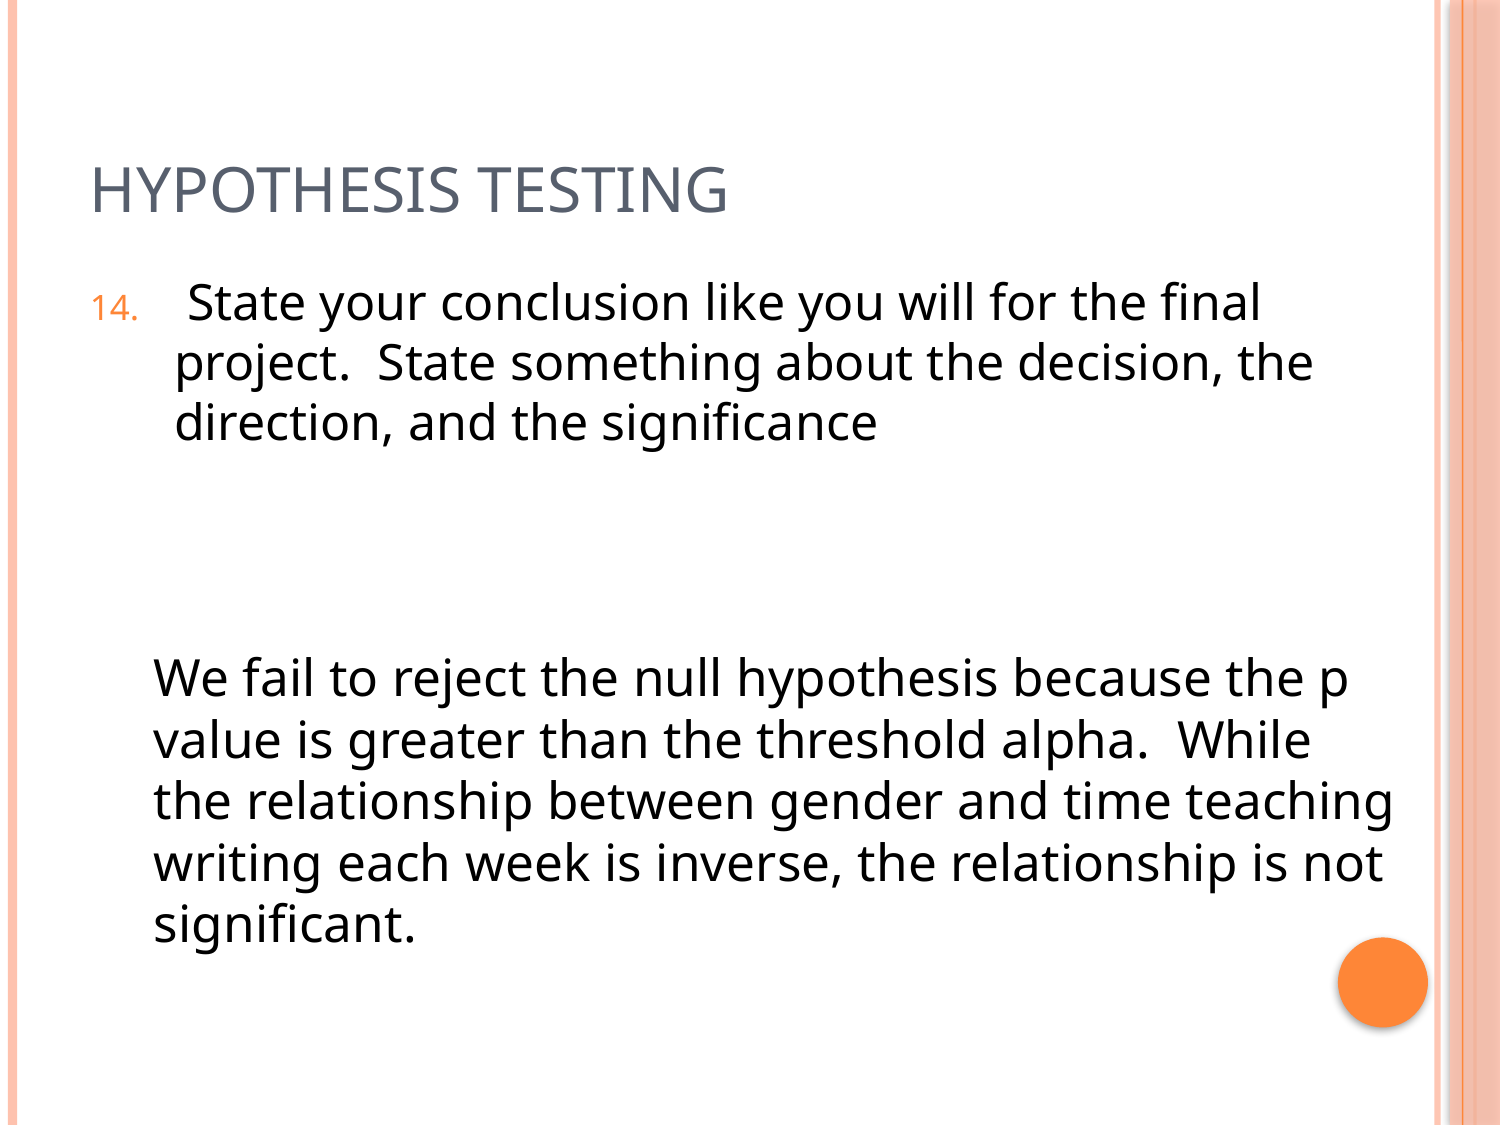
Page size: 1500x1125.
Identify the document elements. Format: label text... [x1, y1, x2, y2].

list State your conclusion like you will for the final project. State something about the decision, the direction, and the significance [75, 262, 1425, 750]
text_box We fail to reject the null hypothesis because the p value is greater than the threshold alpha. While the relationship between gender and time teaching writing each week is inverse, the relationship is not significant. [62, 637, 1413, 963]
title Hypothesis Testing [75, 45, 1300, 233]
